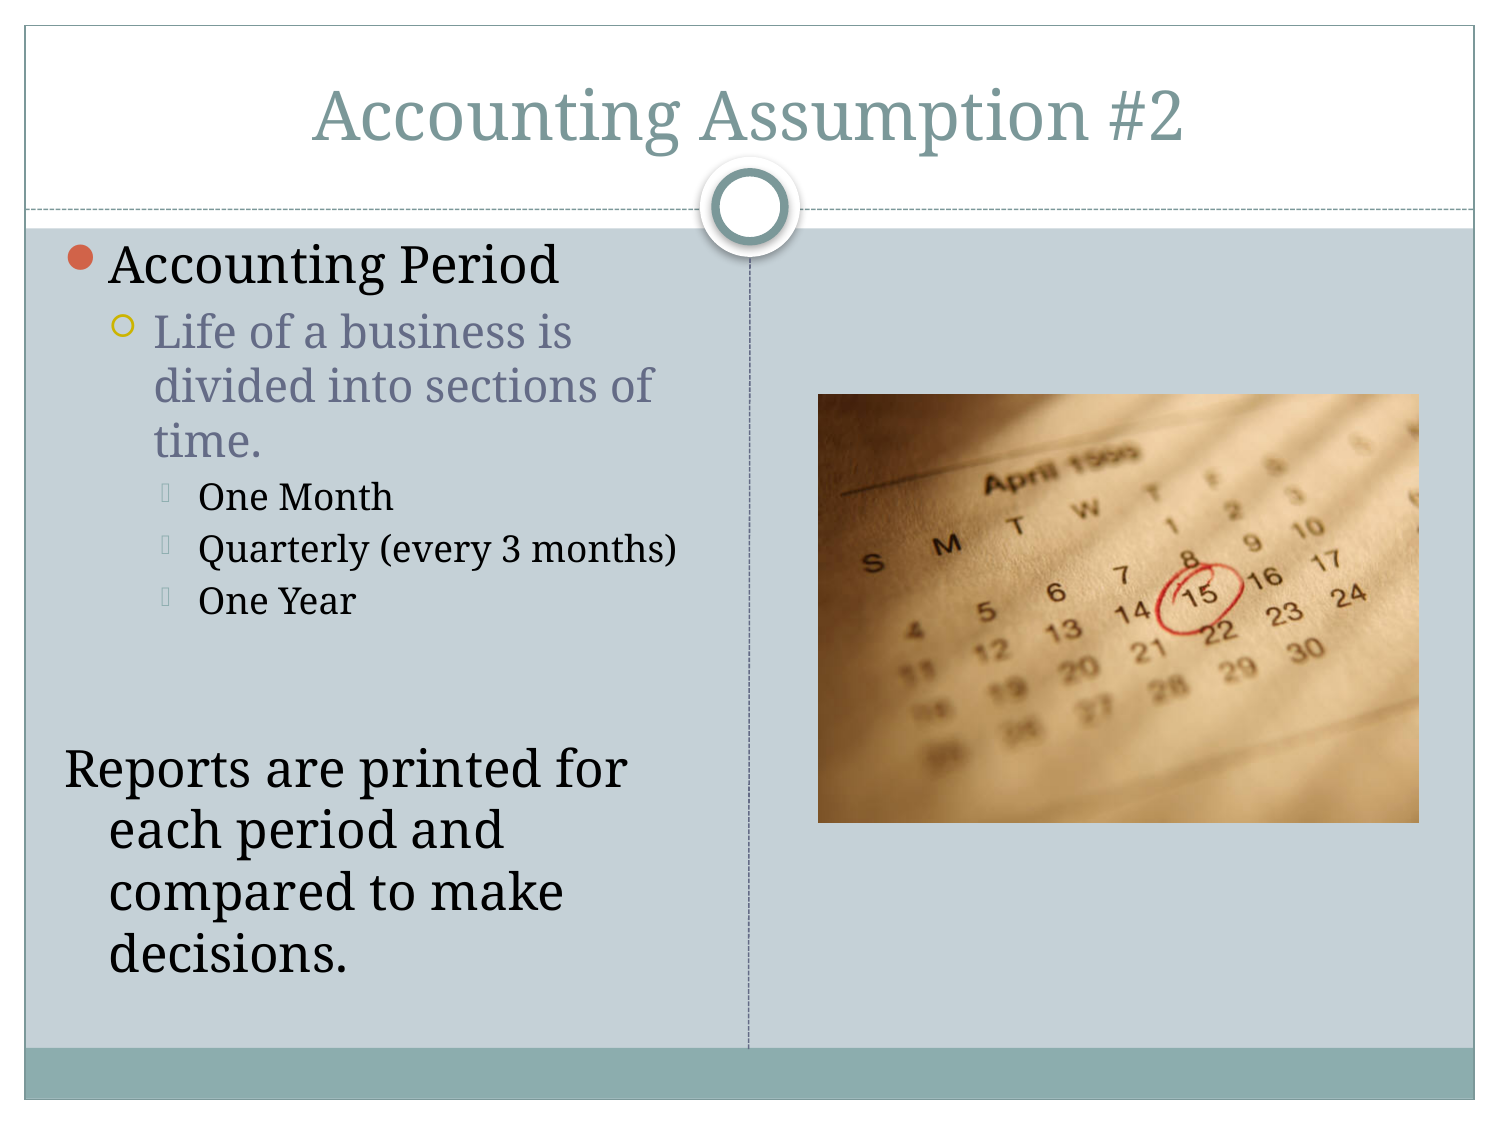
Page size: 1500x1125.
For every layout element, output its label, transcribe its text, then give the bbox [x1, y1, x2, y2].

list Accounting Period Life of a business is divided into sections of time. One Month Quarterly (every 3 months) One Year Reports are printed for each period and compared to make decisions. [49, 224, 712, 993]
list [818, 394, 1419, 824]
title Accounting Assumption #2 [49, 37, 1450, 162]
